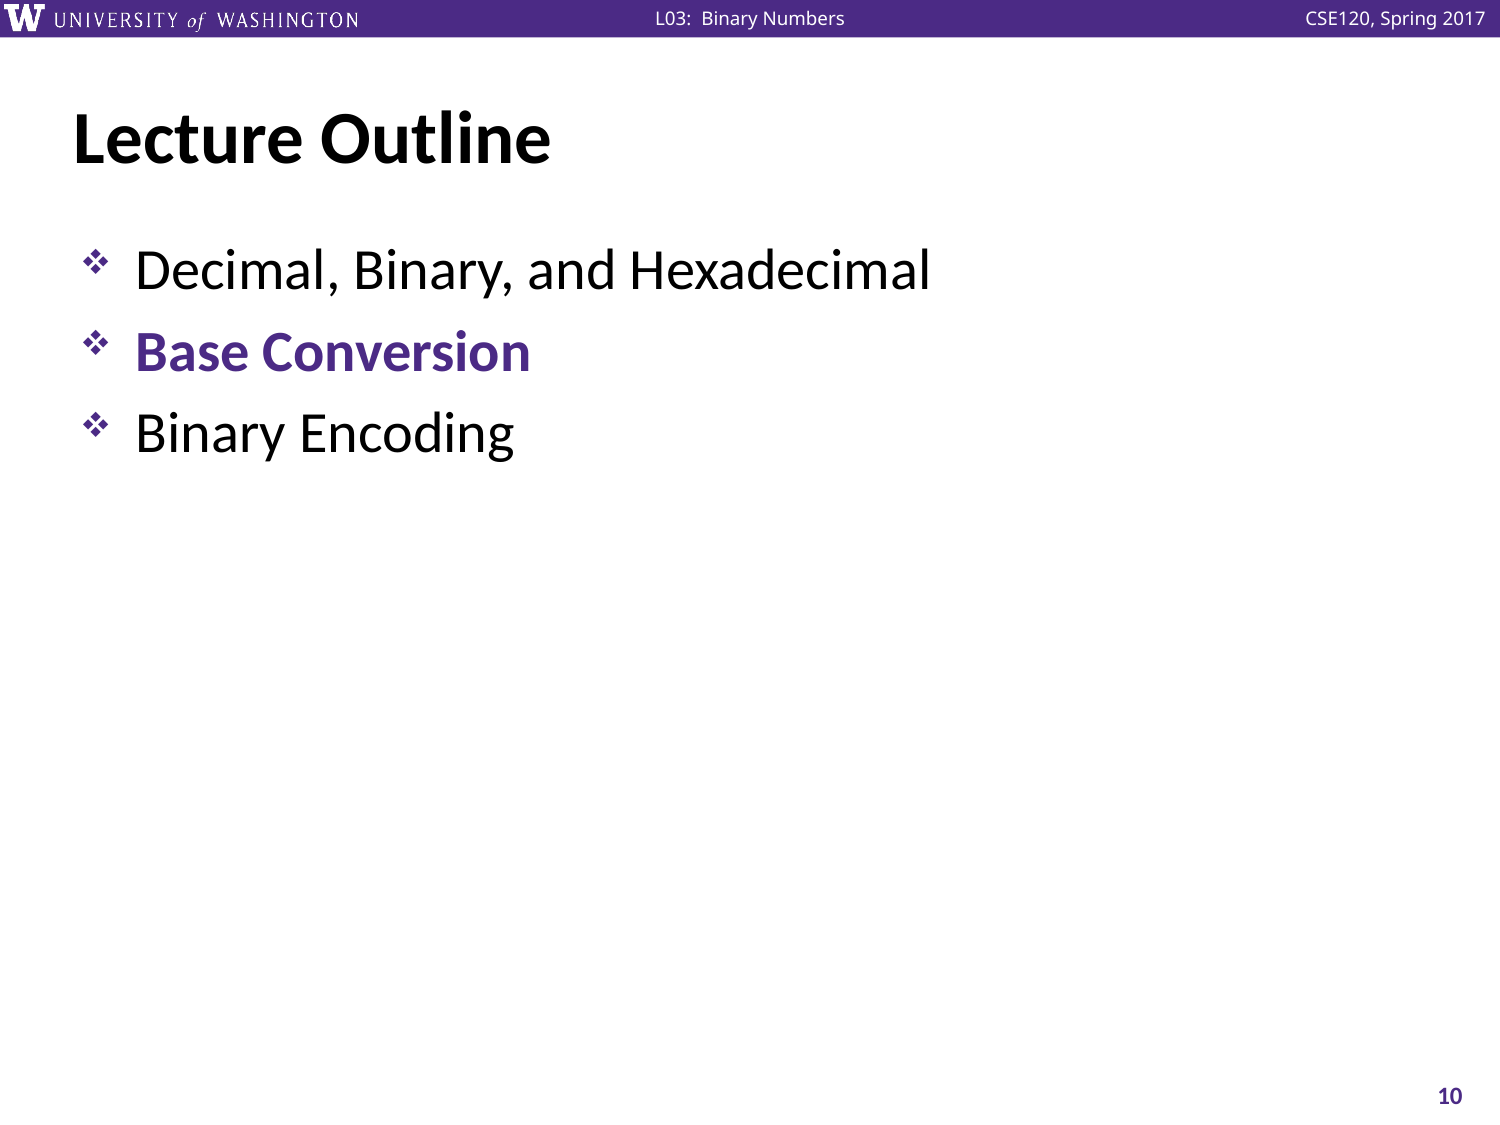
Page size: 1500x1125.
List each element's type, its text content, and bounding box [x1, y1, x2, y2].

slide_number 10 [1400, 1065, 1500, 1125]
picture [4, 4, 358, 32]
title Lecture Outline [58, 71, 1438, 197]
list Decimal, Binary, and Hexadecimal Base Conversion Binary Encoding [64, 223, 1438, 1040]
